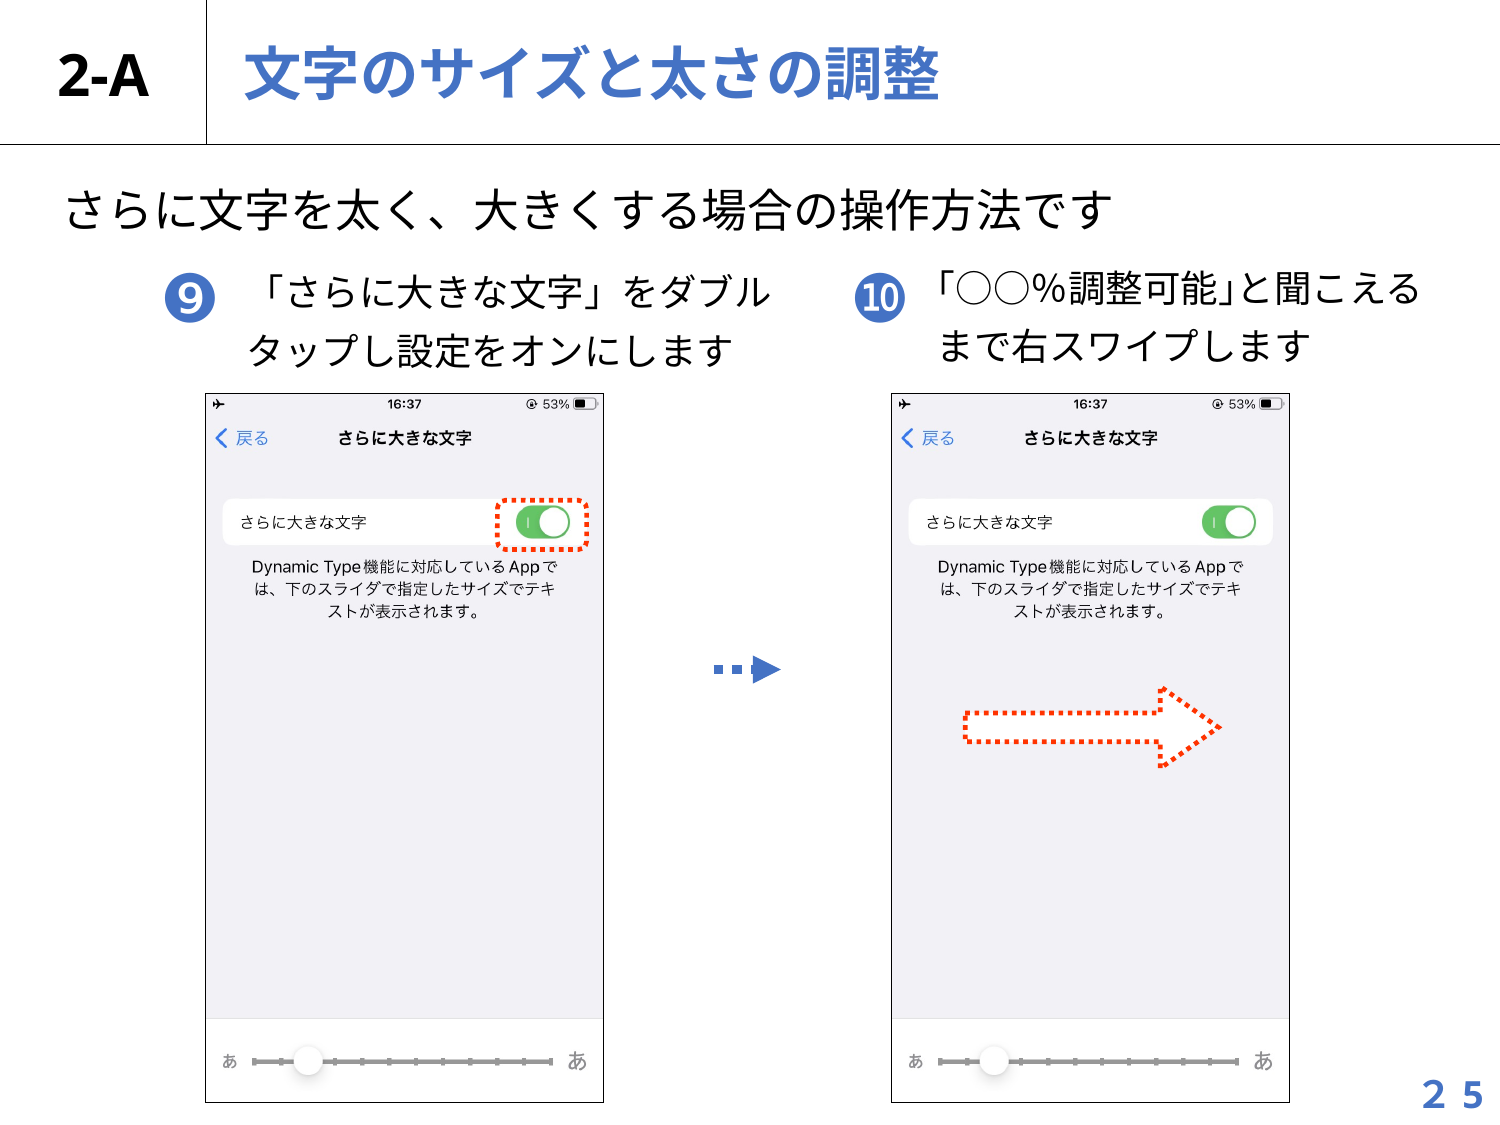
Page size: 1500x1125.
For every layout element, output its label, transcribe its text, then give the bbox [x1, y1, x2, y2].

text_box 「さらに大きな文字」をダブルタップし設定をオンにします [231, 274, 855, 381]
text_box ❿ [835, 274, 922, 343]
text_box さらに文字を太く、大きくする場合の操作方法です [46, 180, 1422, 274]
text_box ｢○○％調整可能｣と聞こえるまで右スワイプします [922, 243, 1472, 376]
picture [205, 393, 604, 1103]
title 文字のサイズと太さの調整 [228, 36, 1472, 116]
text_box ❾ [145, 274, 223, 343]
text_box ２5 [1399, 1063, 1500, 1123]
text_box 2-A [0, 0, 207, 147]
picture [891, 393, 1290, 1103]
